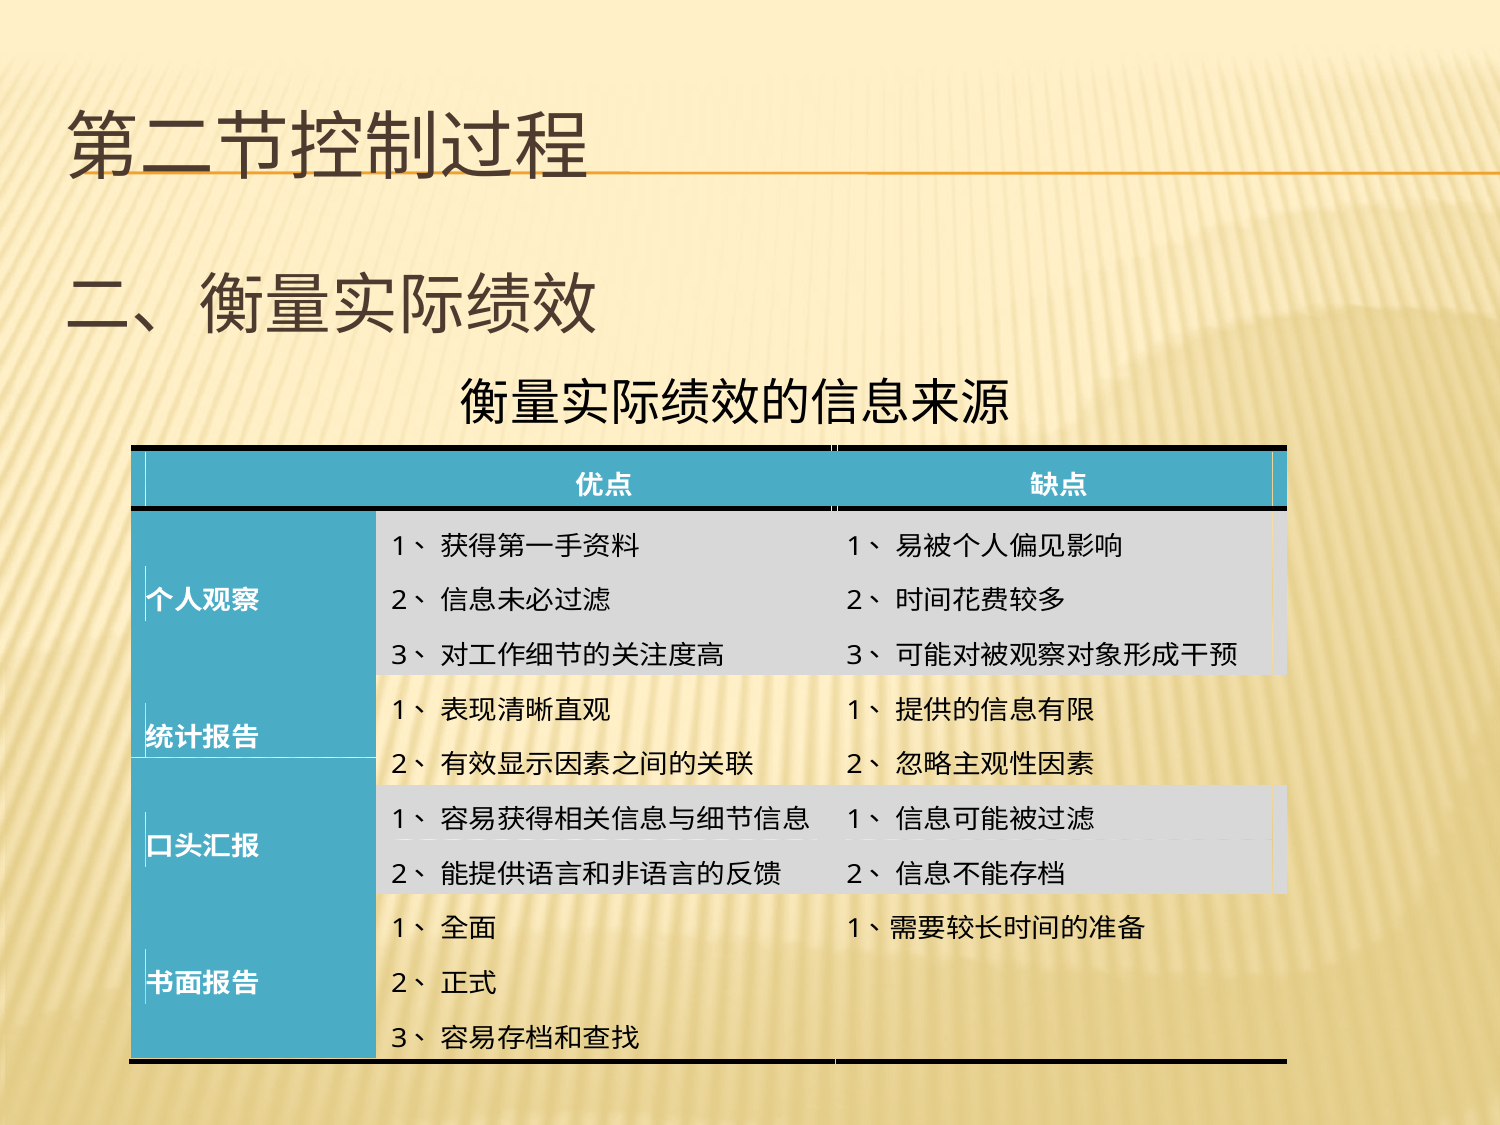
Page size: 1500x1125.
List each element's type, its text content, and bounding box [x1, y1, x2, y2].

title 第二节控制过程 [50, 75, 1475, 213]
text_box 衡量实际绩效的信息来源 [445, 363, 1102, 438]
list 二、衡量实际绩效 [50, 254, 1475, 998]
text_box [128, 445, 1290, 1102]
